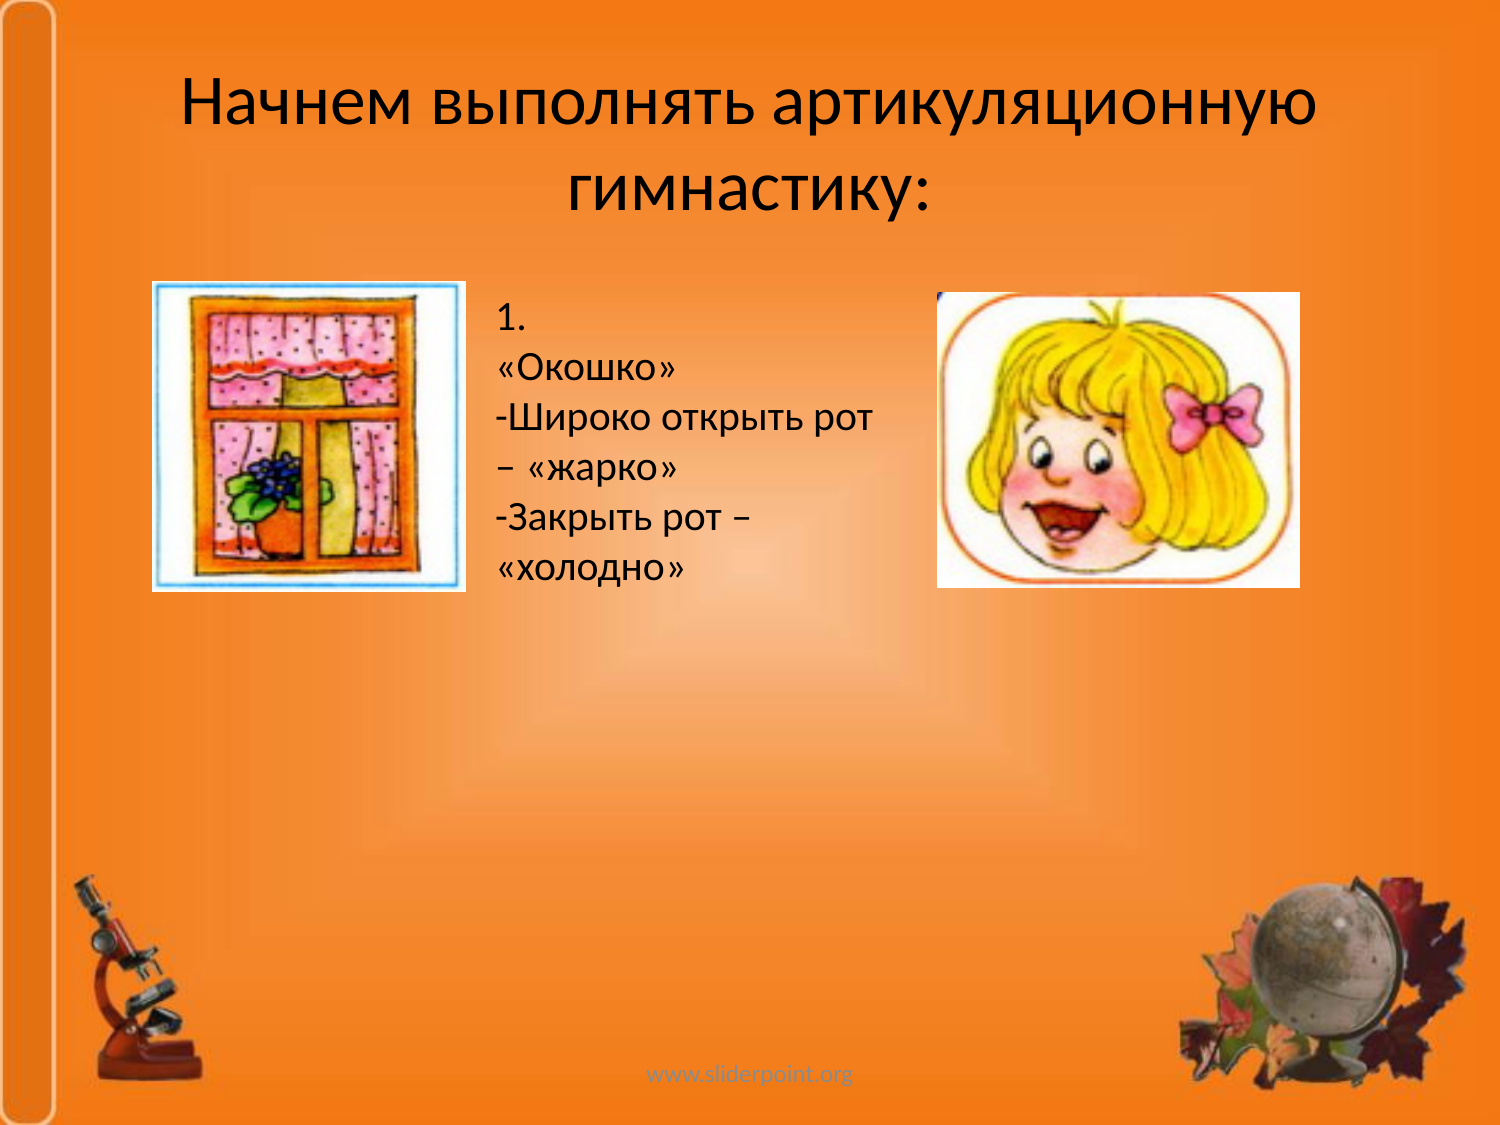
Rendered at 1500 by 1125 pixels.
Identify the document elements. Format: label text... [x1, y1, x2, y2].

text_box 1. «Окошко» -Широко открыть рот – «жарко» -Закрыть рот – «холодно» [480, 281, 891, 596]
footer www.sliderpoint.org [512, 1042, 988, 1103]
picture [0, 0, 1500, 1125]
title Начнем выполнять артикуляционную гимнастику: [75, 45, 1425, 233]
